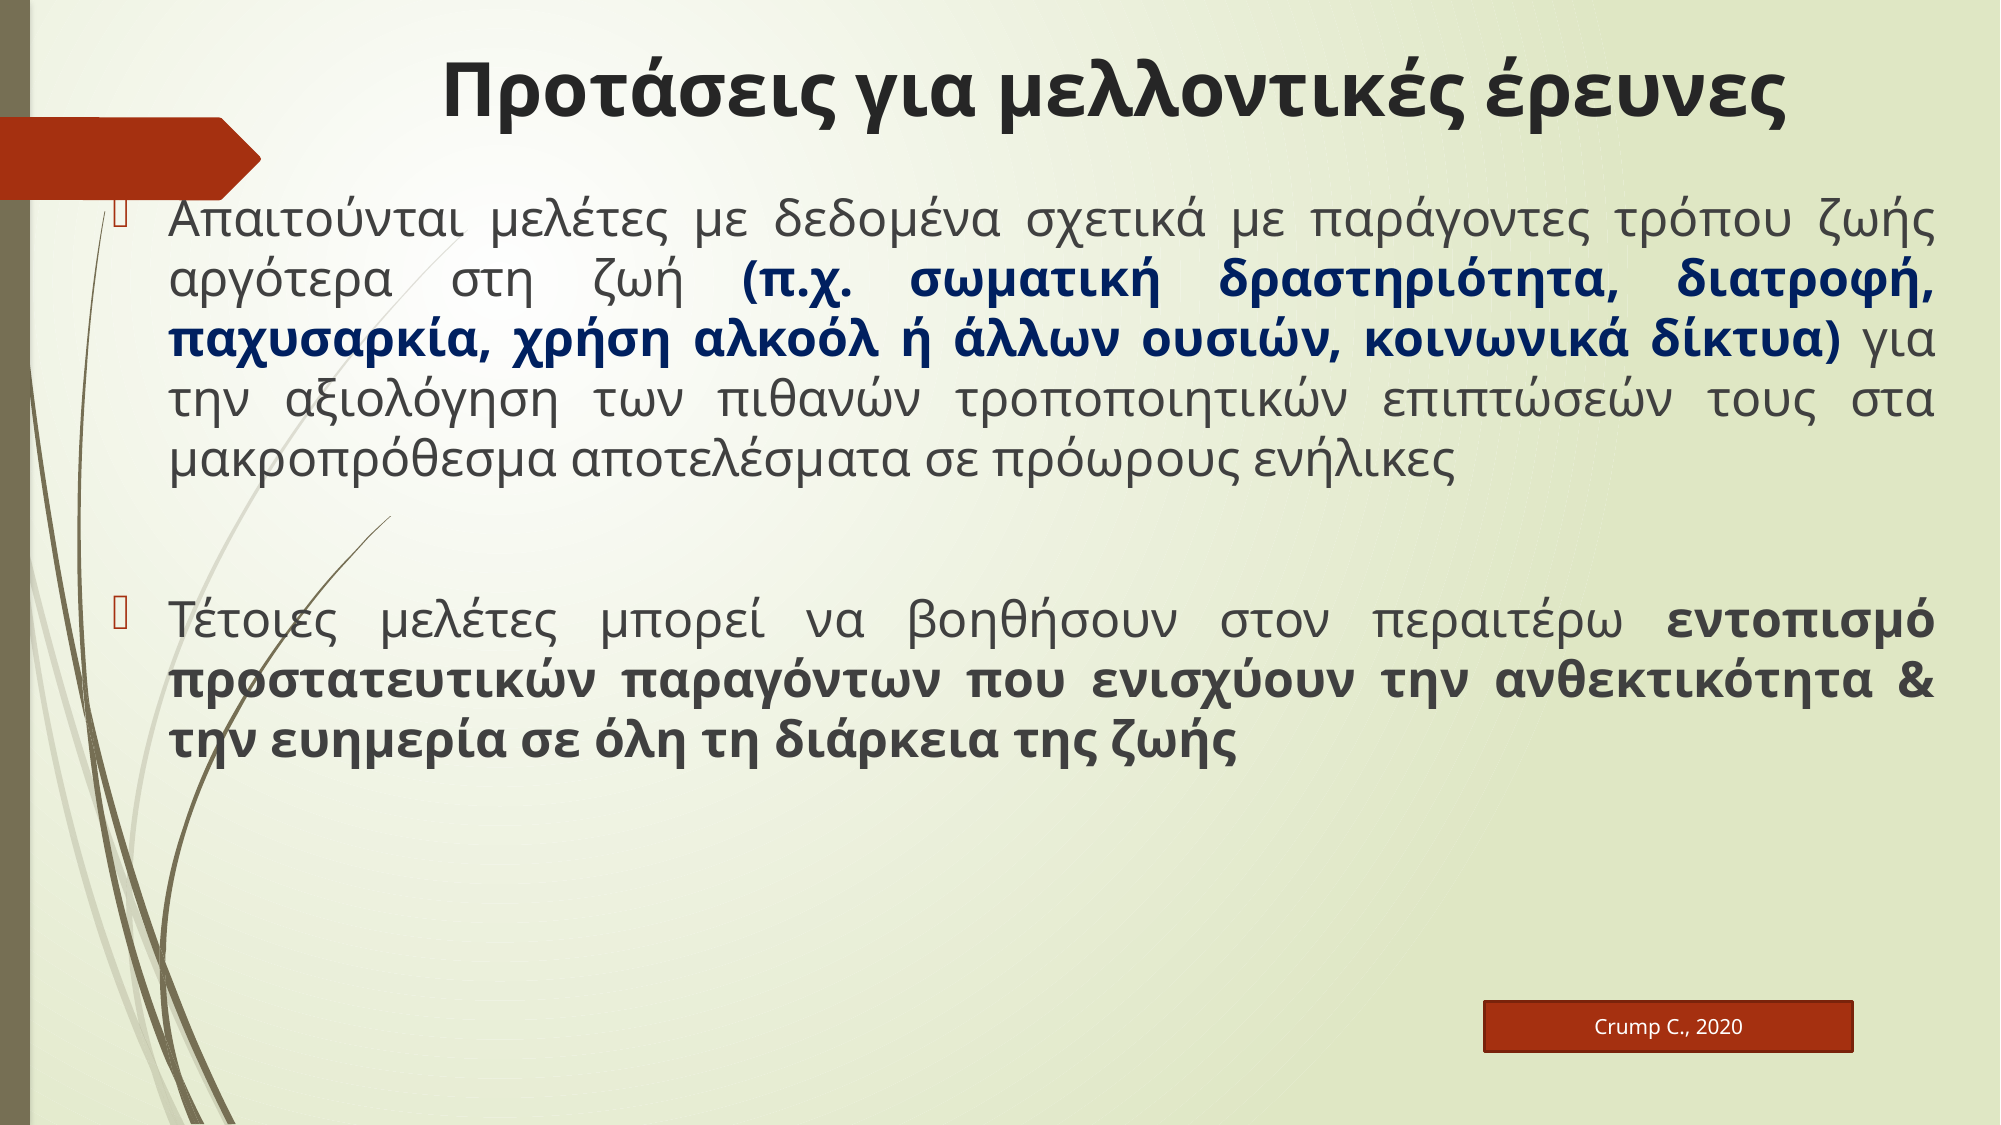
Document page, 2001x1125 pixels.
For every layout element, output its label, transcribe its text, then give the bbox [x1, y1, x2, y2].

list Απαιτούνται μελέτες με δεδομένα σχετικά με παράγοντες τρόπου ζωής αργότερα στη ζωή (π.χ. σωματική δραστηριότητα, διατροφή, παχυσαρκία, χρήση αλκοόλ ή άλλων ουσιών, κοινωνικά δίκτυα) για την αξιολόγηση των πιθανών τροποποιητικών επιπτώσεών τους στα μακροπρόθεσμα αποτελέσματα σε πρόωρους ενήλικες Τέτοιες μελέτες μπορεί να βοηθήσουν στον περαιτέρω εντοπισμό προστατευτικών παραγόντων που ενισχύουν την ανθεκτικότητα & την ευημερία σε όλη τη διάρκεια της ζωής [97, 178, 1952, 1079]
text_box Crump C., 2020 [1483, 1000, 1854, 1053]
title Προτάσεις για μελλοντικές έρευνες [425, 34, 1888, 158]
